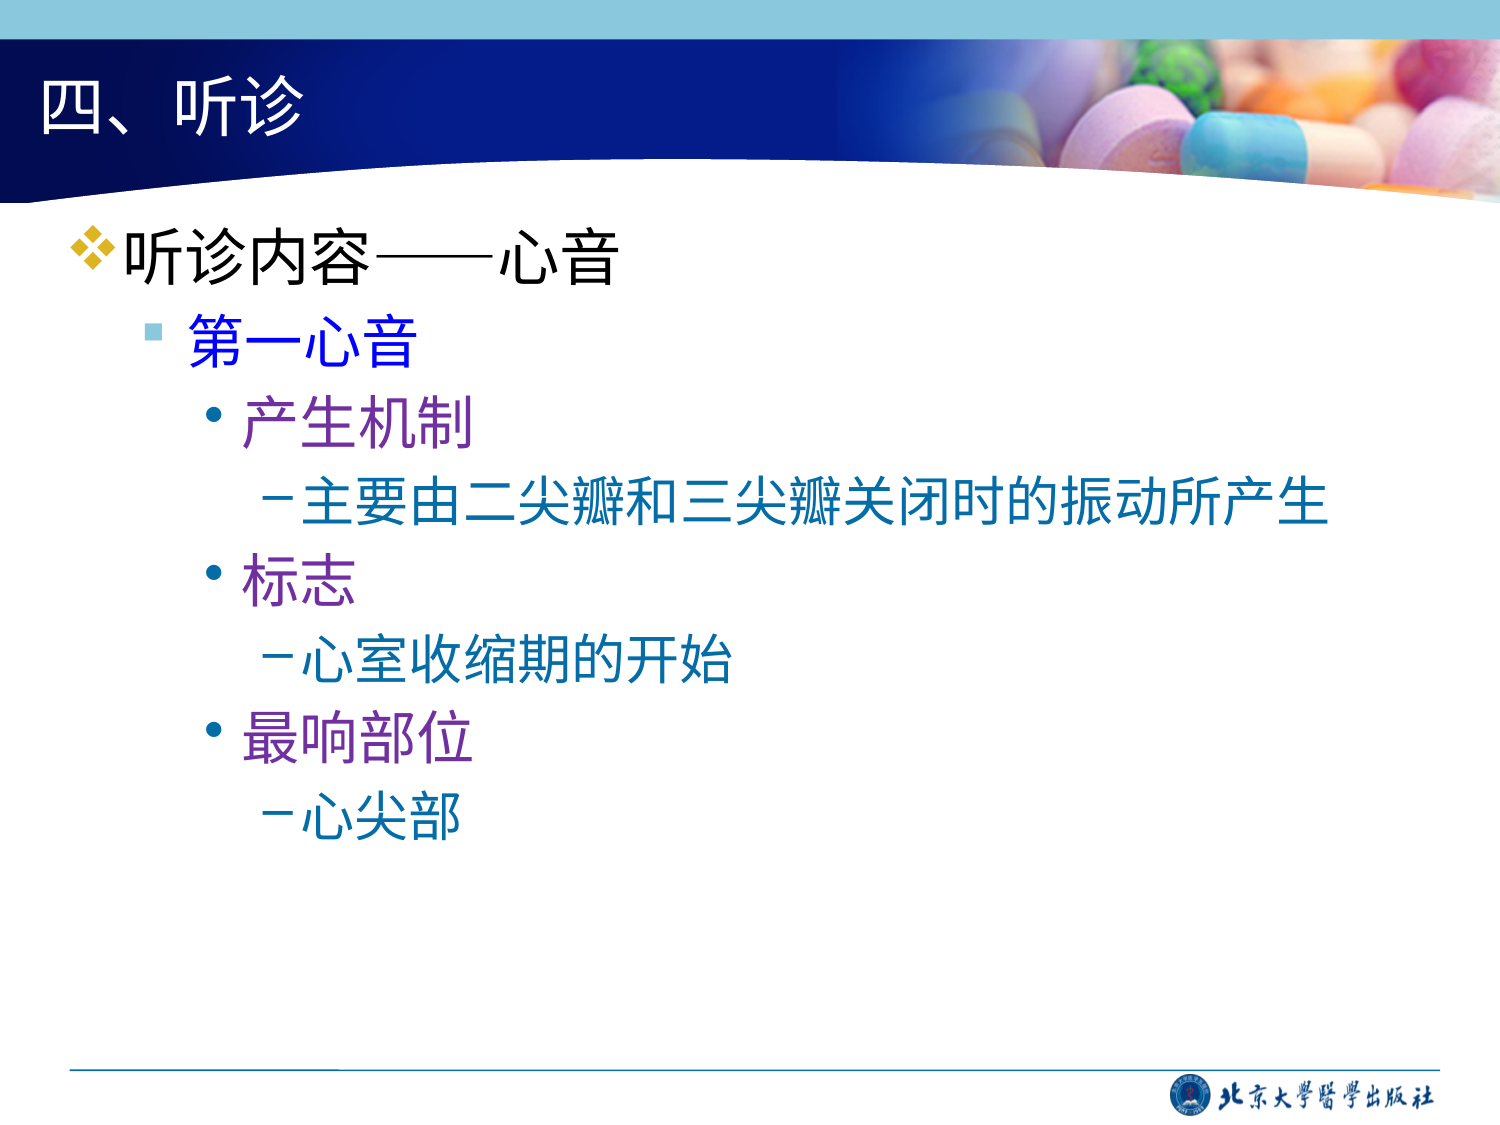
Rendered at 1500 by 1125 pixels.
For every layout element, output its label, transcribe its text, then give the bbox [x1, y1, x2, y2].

title 四、听诊 [23, 58, 1349, 152]
list 听诊内容——心音 第一心音 产生机制 主要由二尖瓣和三尖瓣关闭时的振动所产生 标志 心室收缩期的开始 最响部位 心尖部 [49, 210, 1463, 1026]
picture [1170, 1074, 1436, 1118]
picture [0, 40, 1500, 203]
